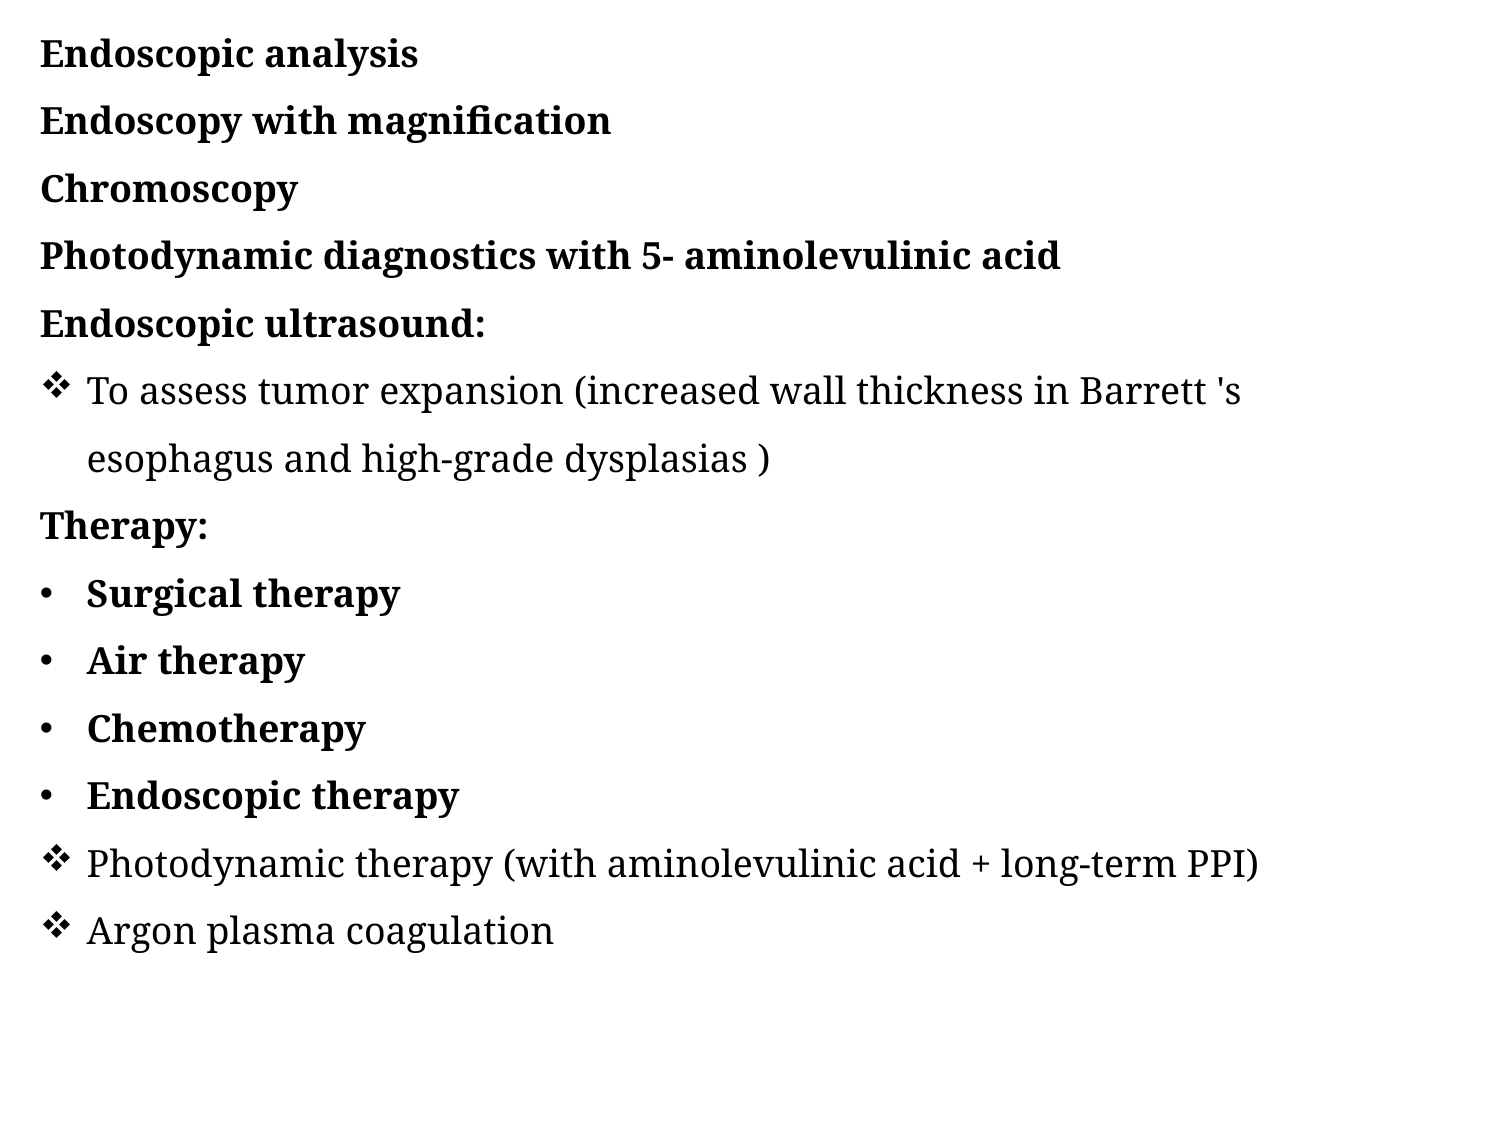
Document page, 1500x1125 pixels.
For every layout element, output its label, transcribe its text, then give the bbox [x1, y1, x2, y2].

text_box Endoscopic analysis Endoscopy with magnification Chromoscopy Photodynamic diagnostics with 5- aminolevulinic acid Endoscopic ultrasound: To assess tumor expansion (increased wall thickness in Barrett 's esophagus and high-grade dysplasias ) Therapy: Surgical therapy Air therapy Chemotherapy Endoscopic therapy Photodynamic therapy (with aminolevulinic acid + long-term PPI) Argon plasma coagulation [24, 0, 1425, 960]
